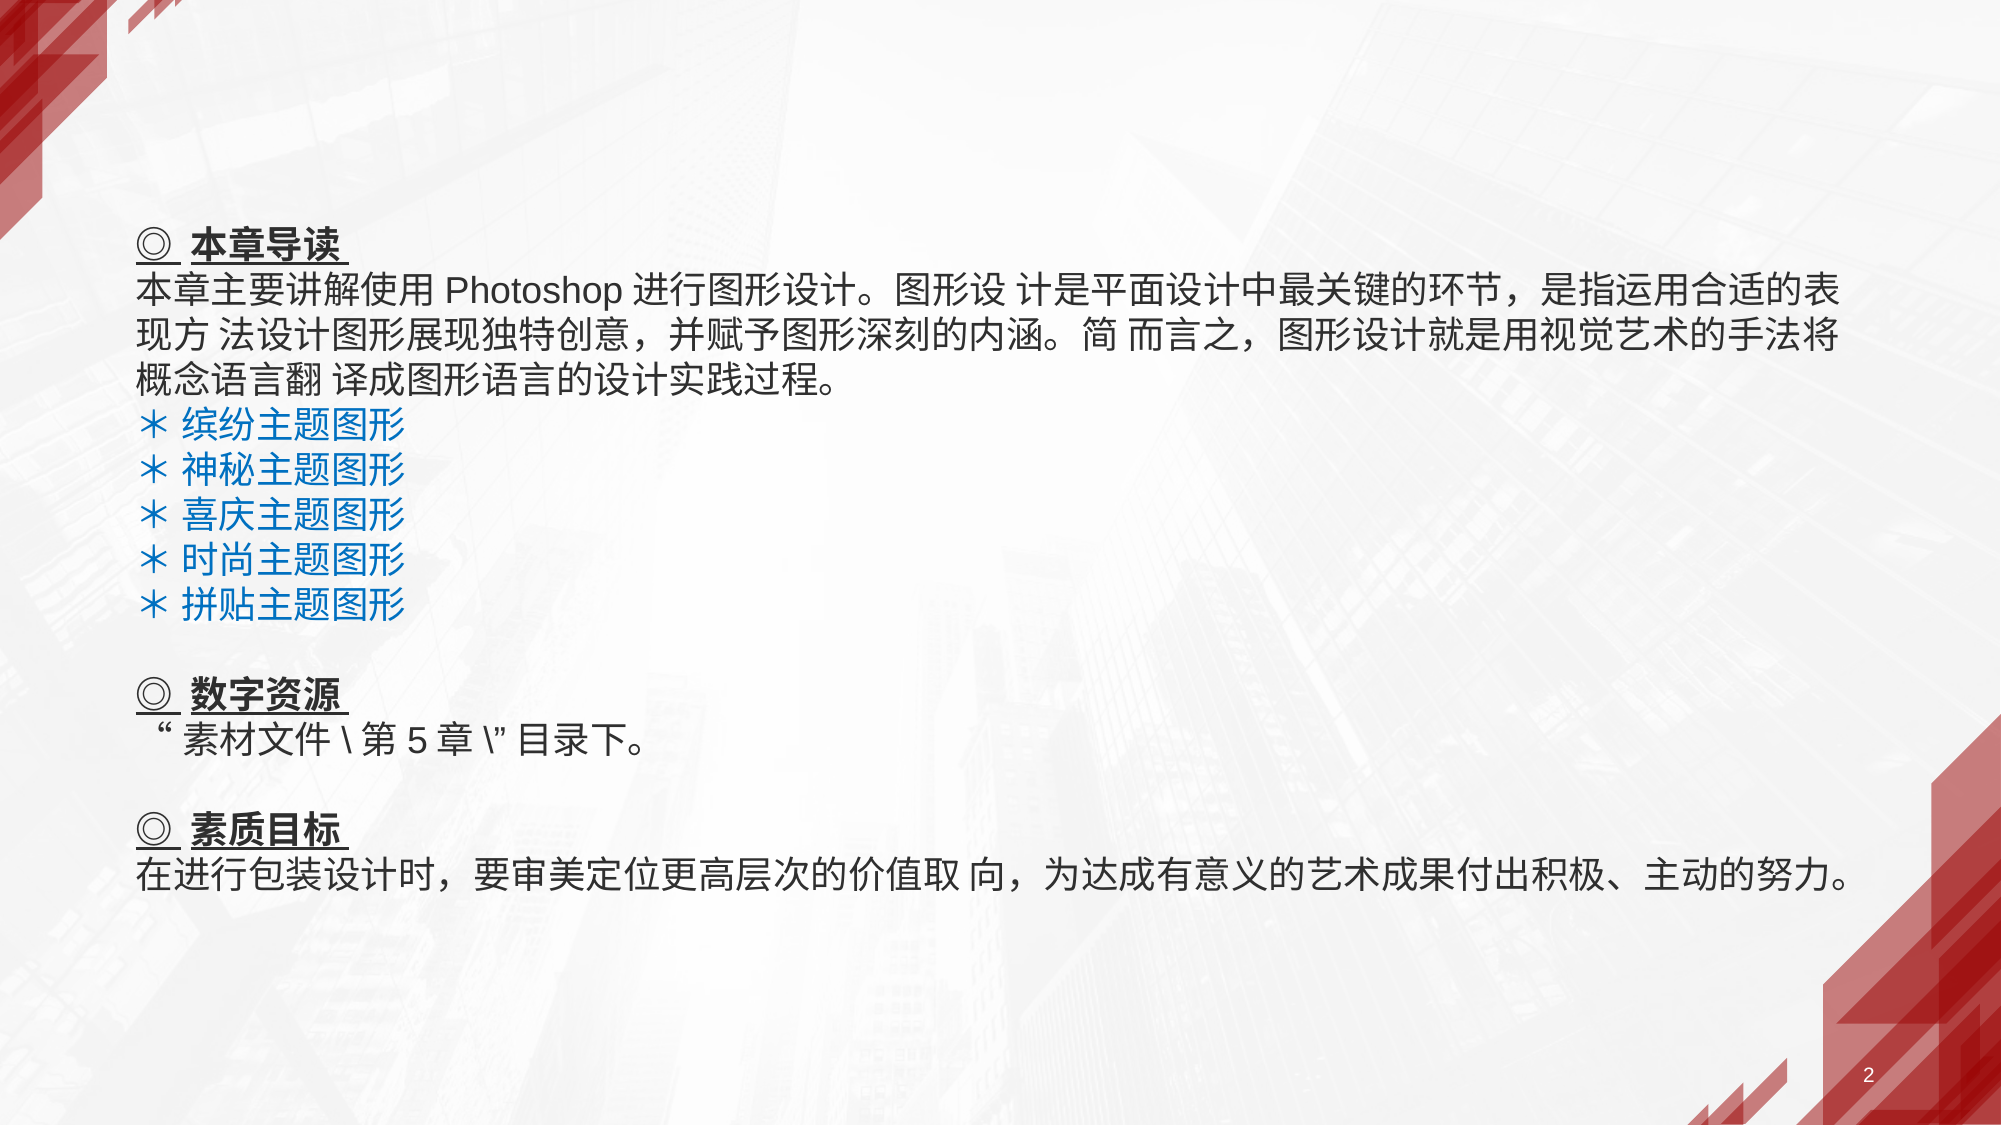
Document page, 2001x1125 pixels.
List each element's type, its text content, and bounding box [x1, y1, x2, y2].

slide_number 2 [1452, 1056, 1890, 1092]
text_box ◎ 本章导读 本章主要讲解使用Photoshop进行图形设计。图形设 计是平面设计中最关键的环节，是指运用合适的表现方 法设计图形展现独特创意，并赋予图形深刻的内涵。简 而言之，图形设计就是用视觉艺术的手法将概念语言翻 译成图形语言的设计实践过程。 ＊ 缤纷主题图形 ＊ 神秘主题图形 ＊ 喜庆主题图形 ＊ 时尚主题图形 ＊ 拼贴主题图形 ◎ 数字资源 “素材文件\第5章\”目录下。 ◎ 素质目标 在进行包装设计时，要审美定位更高层次的价值取 向，为达成有意义的艺术成果付出积极、主动的努力。 [120, 214, 1880, 949]
